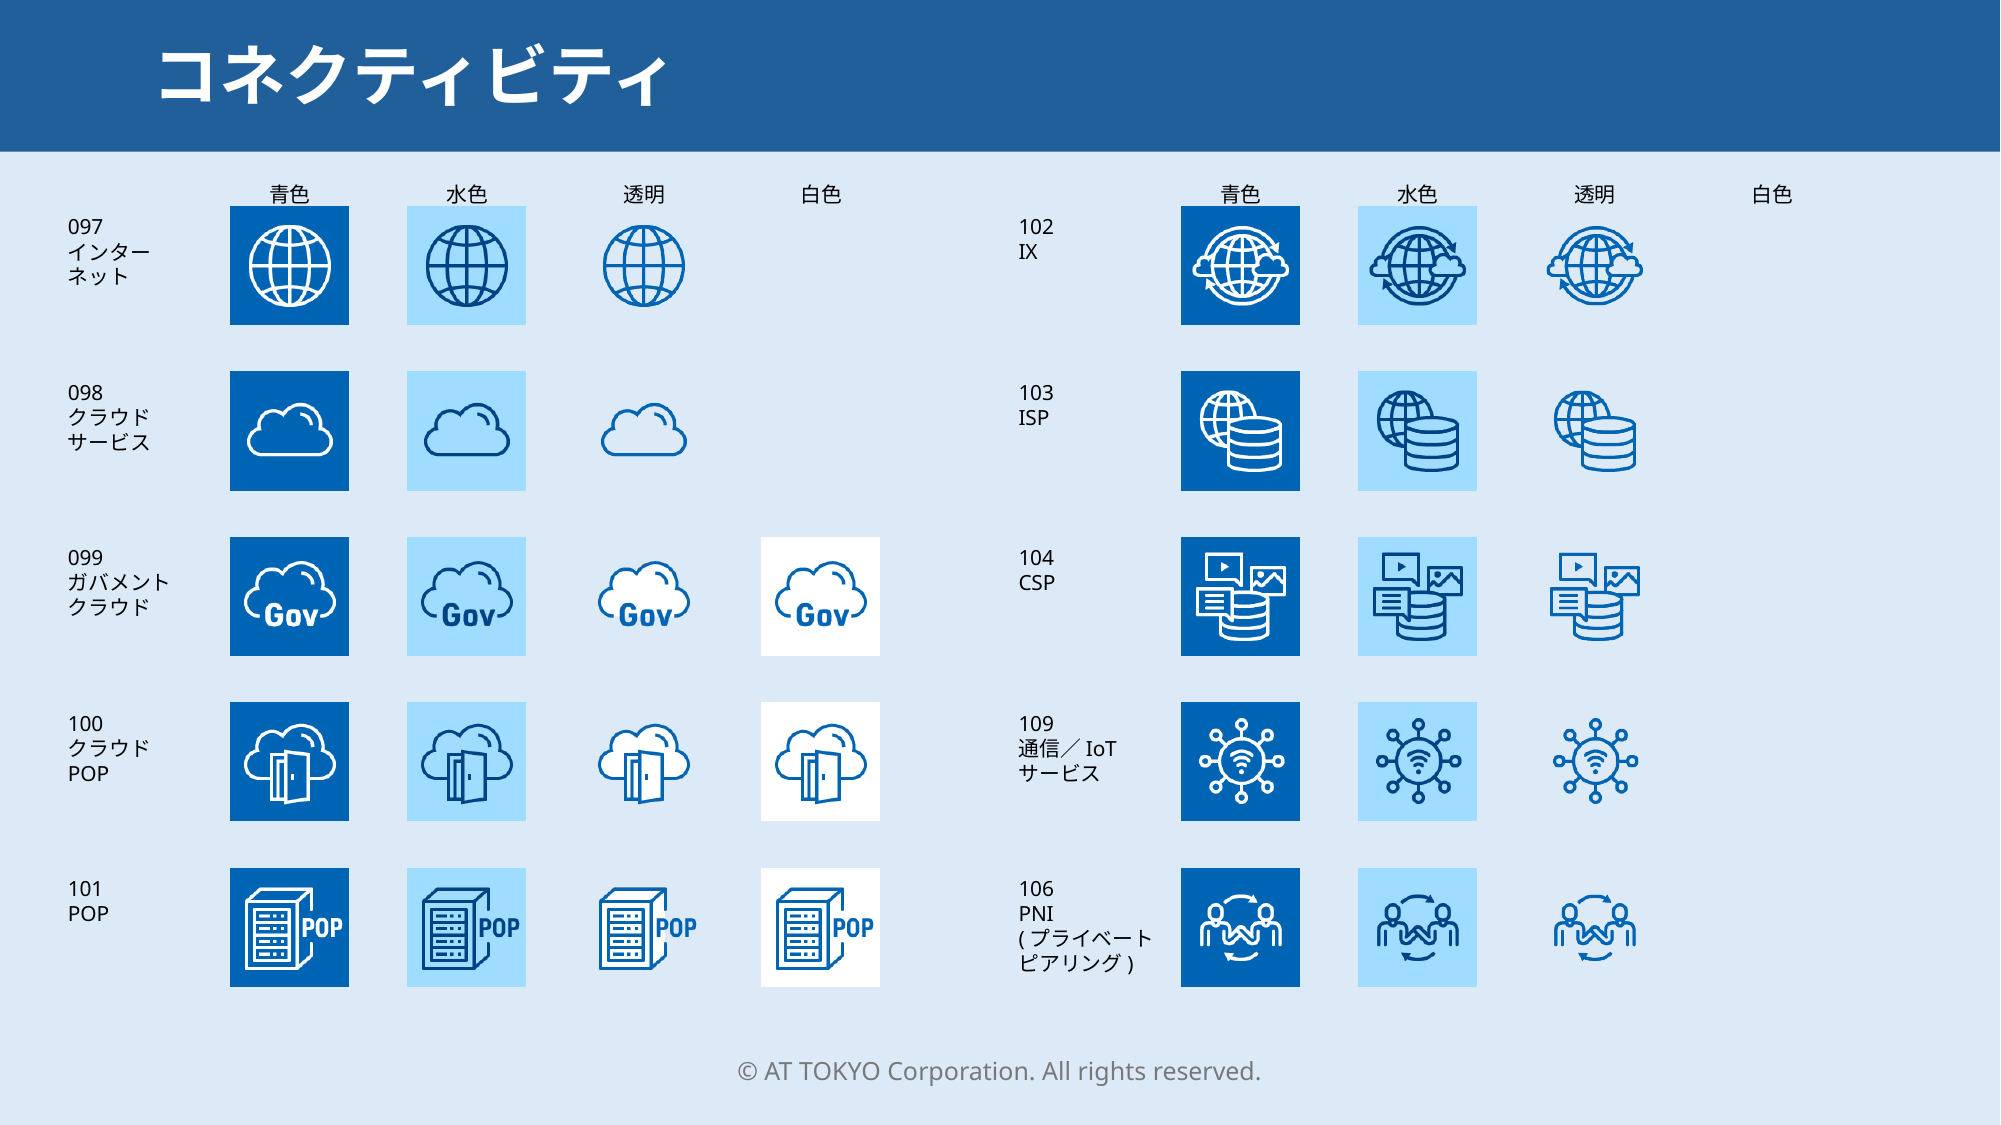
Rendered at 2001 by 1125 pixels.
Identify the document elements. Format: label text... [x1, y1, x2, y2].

text_box 098 クラウドサービス [53, 372, 172, 462]
picture [406, 371, 527, 491]
picture [584, 702, 704, 822]
picture [1180, 702, 1300, 822]
text_box 106 PNI (プライベートピアリング) [1003, 868, 1180, 983]
picture [761, 702, 881, 822]
picture [761, 867, 881, 987]
picture [1357, 206, 1477, 326]
picture [229, 536, 349, 656]
picture [584, 371, 704, 491]
picture [1534, 371, 1654, 491]
text_box 100 クラウドPOP [53, 702, 172, 793]
picture [1534, 702, 1654, 822]
picture [229, 371, 349, 491]
picture [584, 536, 704, 656]
picture [1357, 867, 1477, 987]
text_box 101 POP [53, 868, 172, 933]
picture [761, 536, 881, 656]
text_box 104 CSP [1003, 537, 1122, 603]
picture [229, 867, 349, 987]
picture [584, 867, 704, 987]
text_box 097 インターネット [53, 206, 172, 297]
picture [406, 536, 527, 656]
picture [1180, 371, 1300, 491]
footer © AT TOKYO Corporation. All rights reserved. [662, 1042, 1338, 1103]
picture [406, 867, 527, 987]
picture [1534, 536, 1654, 656]
picture [1180, 206, 1300, 326]
picture [229, 206, 349, 326]
picture [229, 702, 349, 822]
text_box 102 IX [1003, 206, 1122, 272]
picture [1357, 702, 1477, 822]
title コネクティビティ [137, 23, 1863, 135]
picture [1534, 206, 1654, 326]
text_box 099 ガバメントクラウド [53, 537, 196, 628]
picture [406, 702, 527, 822]
picture [1180, 536, 1300, 656]
picture [1180, 867, 1300, 987]
picture [584, 206, 704, 326]
picture [1357, 371, 1477, 491]
text_box 103 ISP [1003, 371, 1122, 437]
text_box 109 通信／IoTサービス [1003, 702, 1143, 793]
picture [1357, 536, 1477, 656]
picture [1534, 867, 1654, 987]
picture [406, 206, 527, 326]
